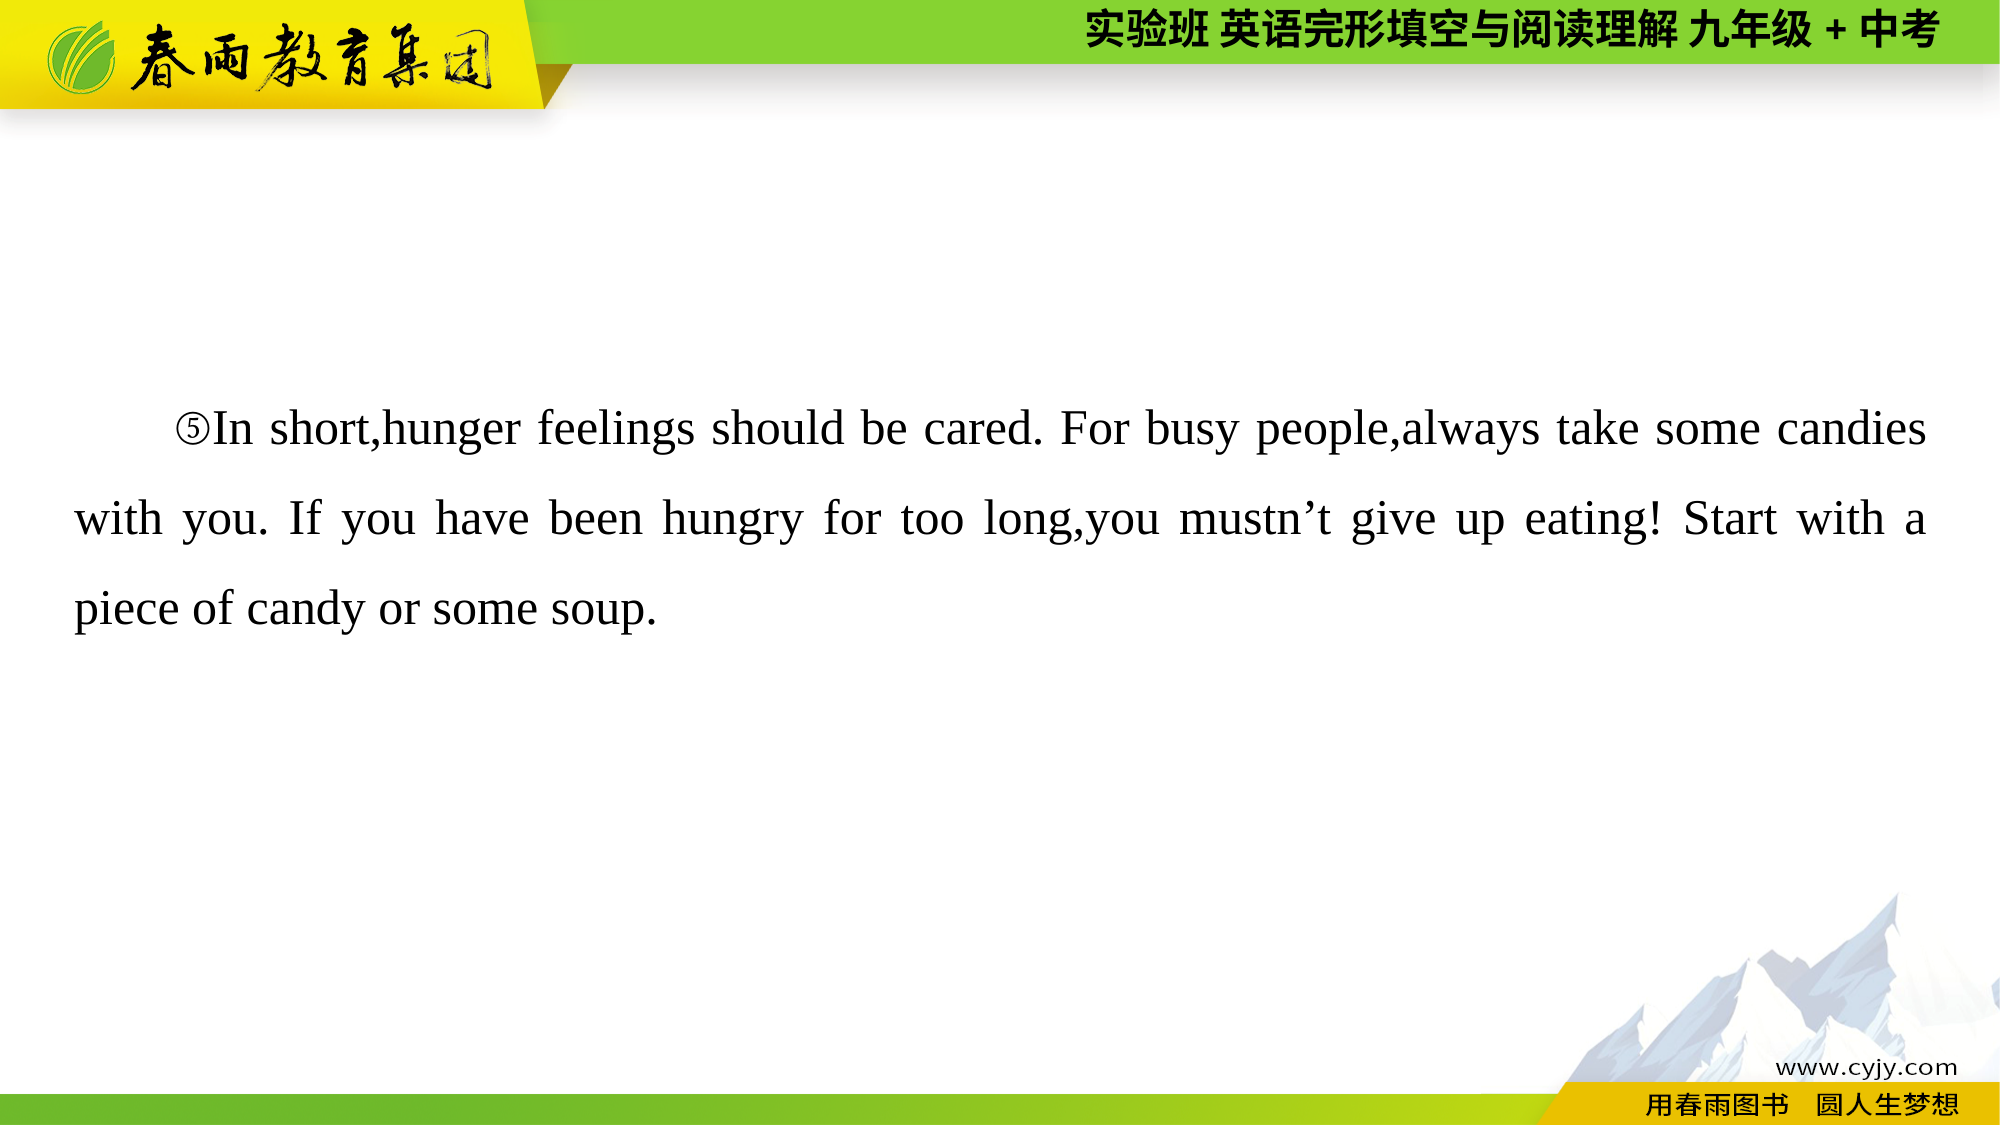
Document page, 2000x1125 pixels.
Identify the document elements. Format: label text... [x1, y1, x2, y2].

picture [0, 0, 2000, 1125]
list ⑤In short,hunger feelings should be cared. For busy people,always take some candies with you. If you have been hungry for too long,you mustn’t give up eating! Start with a piece of candy or some soup. [59, 357, 1944, 645]
